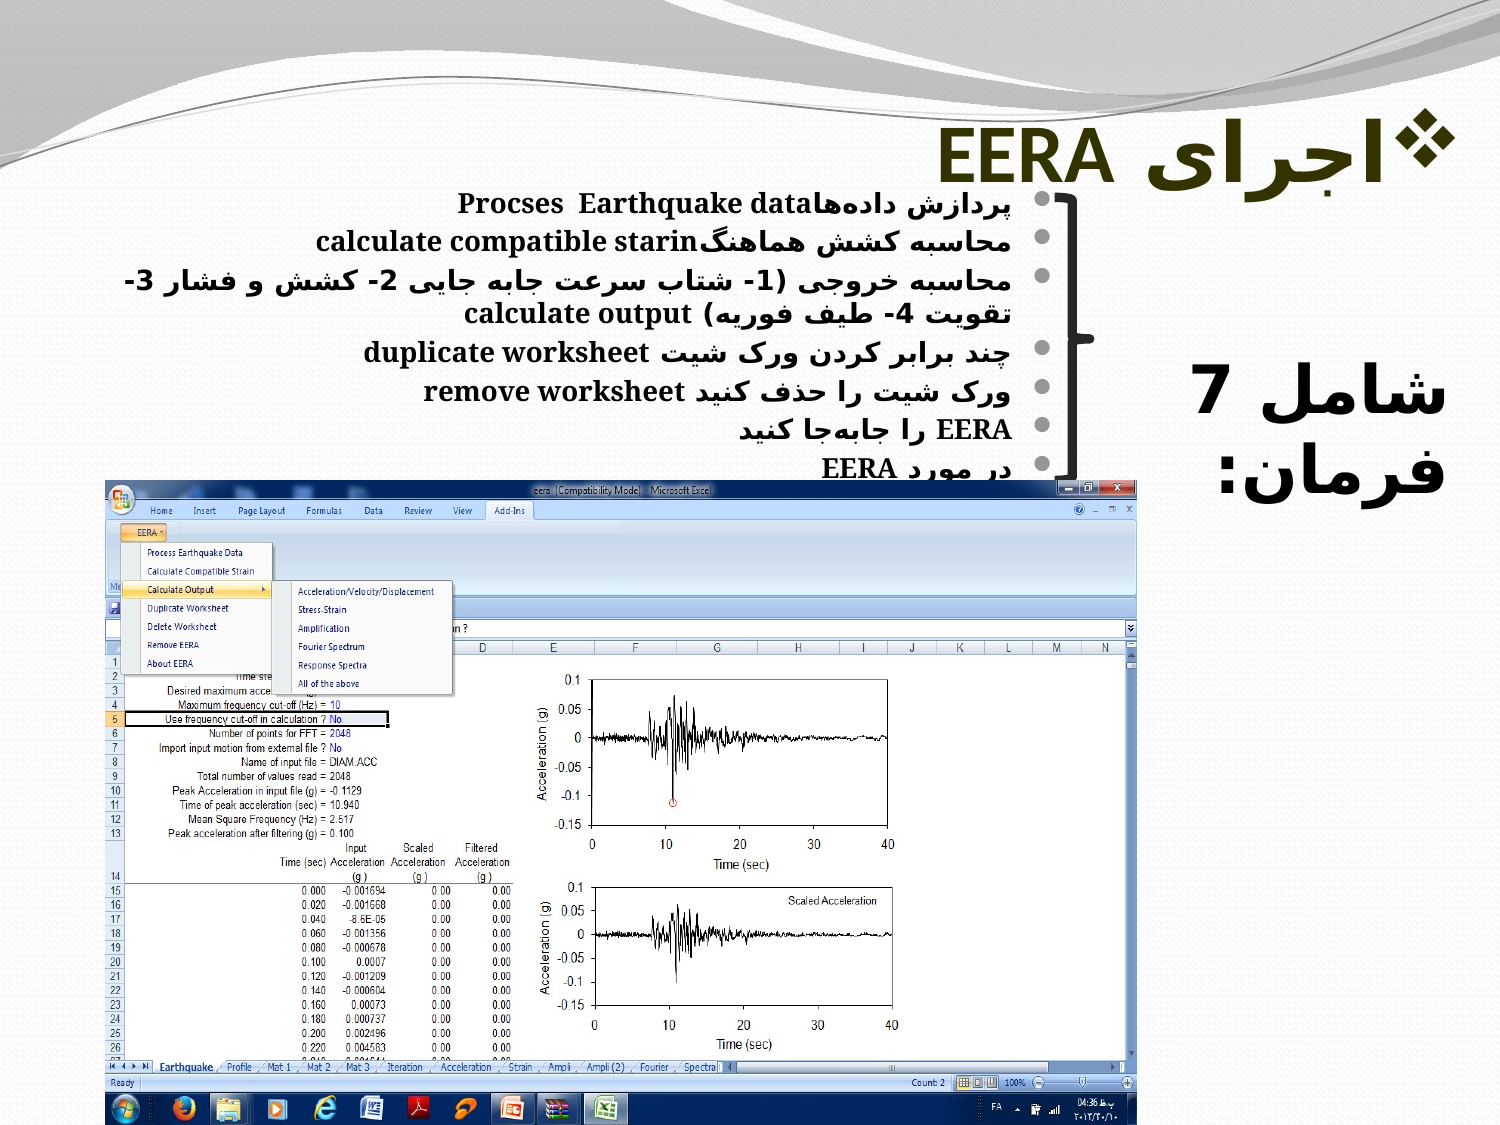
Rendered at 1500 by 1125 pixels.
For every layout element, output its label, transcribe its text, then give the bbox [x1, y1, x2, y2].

text_box شامل 7 فرمان: [1078, 339, 1465, 515]
list پردازش داده‌هاProcses Earthquake data محاسبه کشش هماهنگcalculate compatible starin محاسبه خروجی (1- شتاب سرعت جابه جایی 2- کشش و فشار 3- تقویت 4- طیف فوریه) calculate output چند برابر کردن ورک شیت duplicate worksheet ورک شیت را حذف کنید remove worksheet EERA را جا‌به‌جا کنید در مورد EERA [51, 178, 1067, 493]
picture [105, 480, 1137, 1125]
table_cell [1137, 482, 1143, 515]
title اجرای EERA [114, 11, 1465, 200]
table_header [98, 481, 105, 493]
text_box [1054, 196, 1091, 479]
